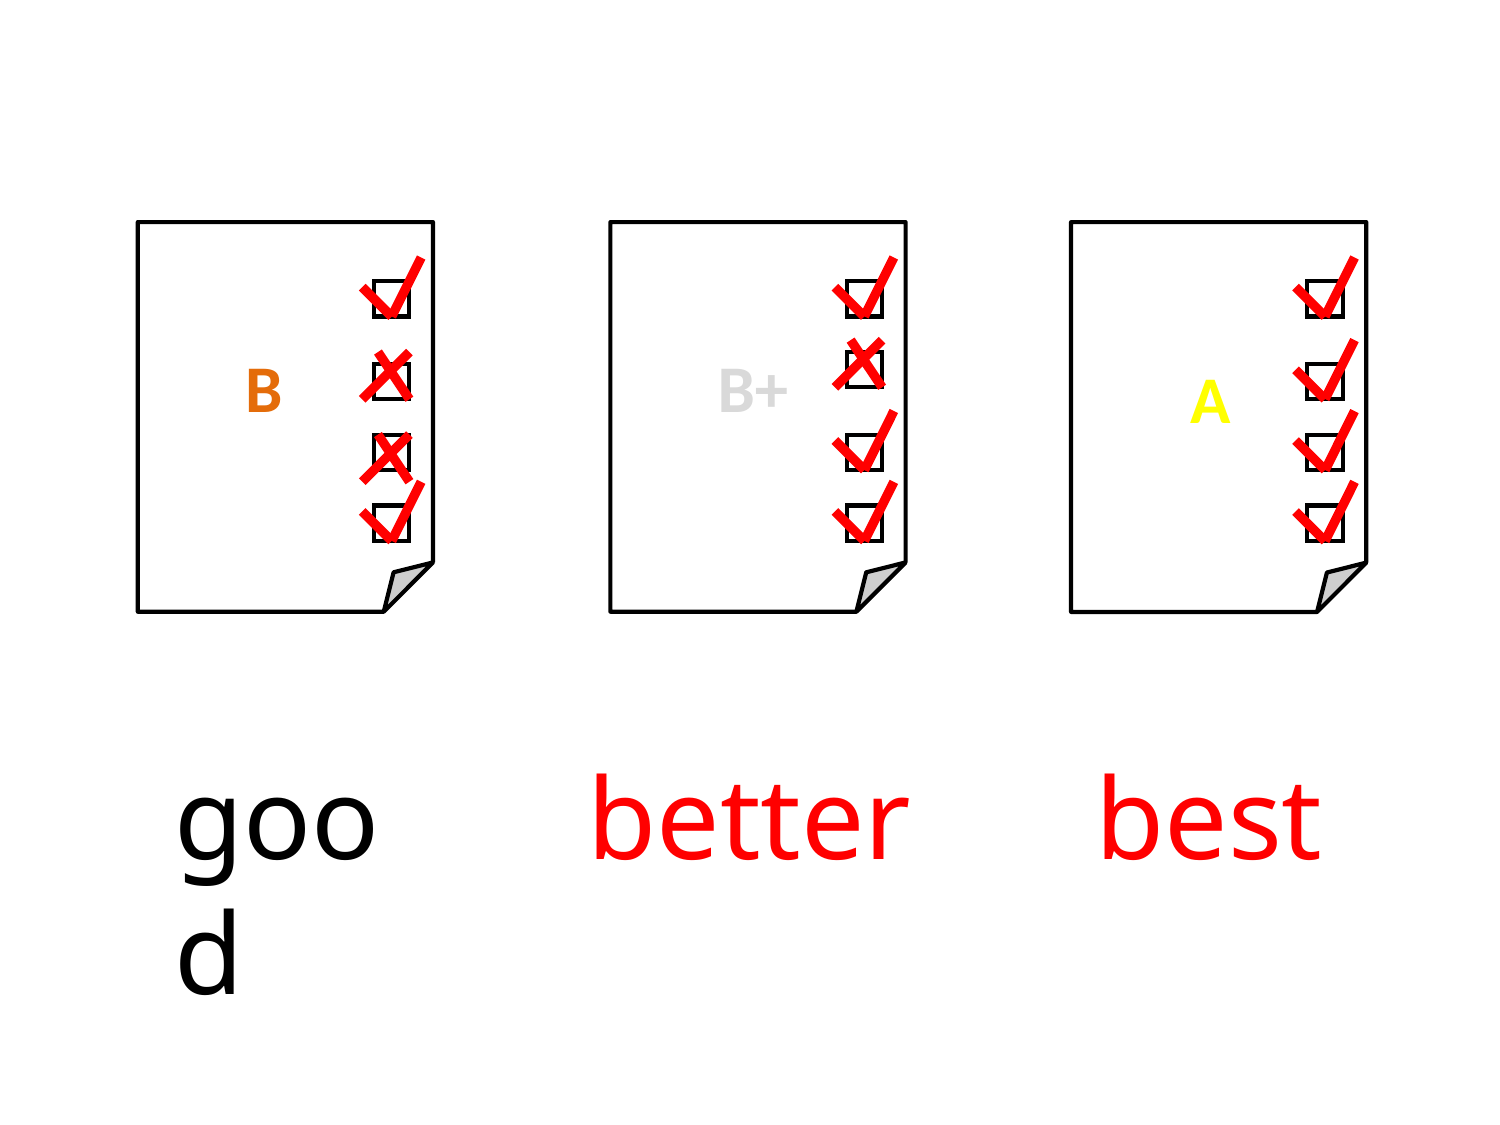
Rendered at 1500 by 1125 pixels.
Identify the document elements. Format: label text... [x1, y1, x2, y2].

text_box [135, 219, 438, 617]
text_box better [572, 739, 975, 890]
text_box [608, 219, 911, 617]
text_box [1068, 219, 1369, 615]
text_box best [1080, 739, 1388, 890]
text_box good [159, 739, 455, 1025]
